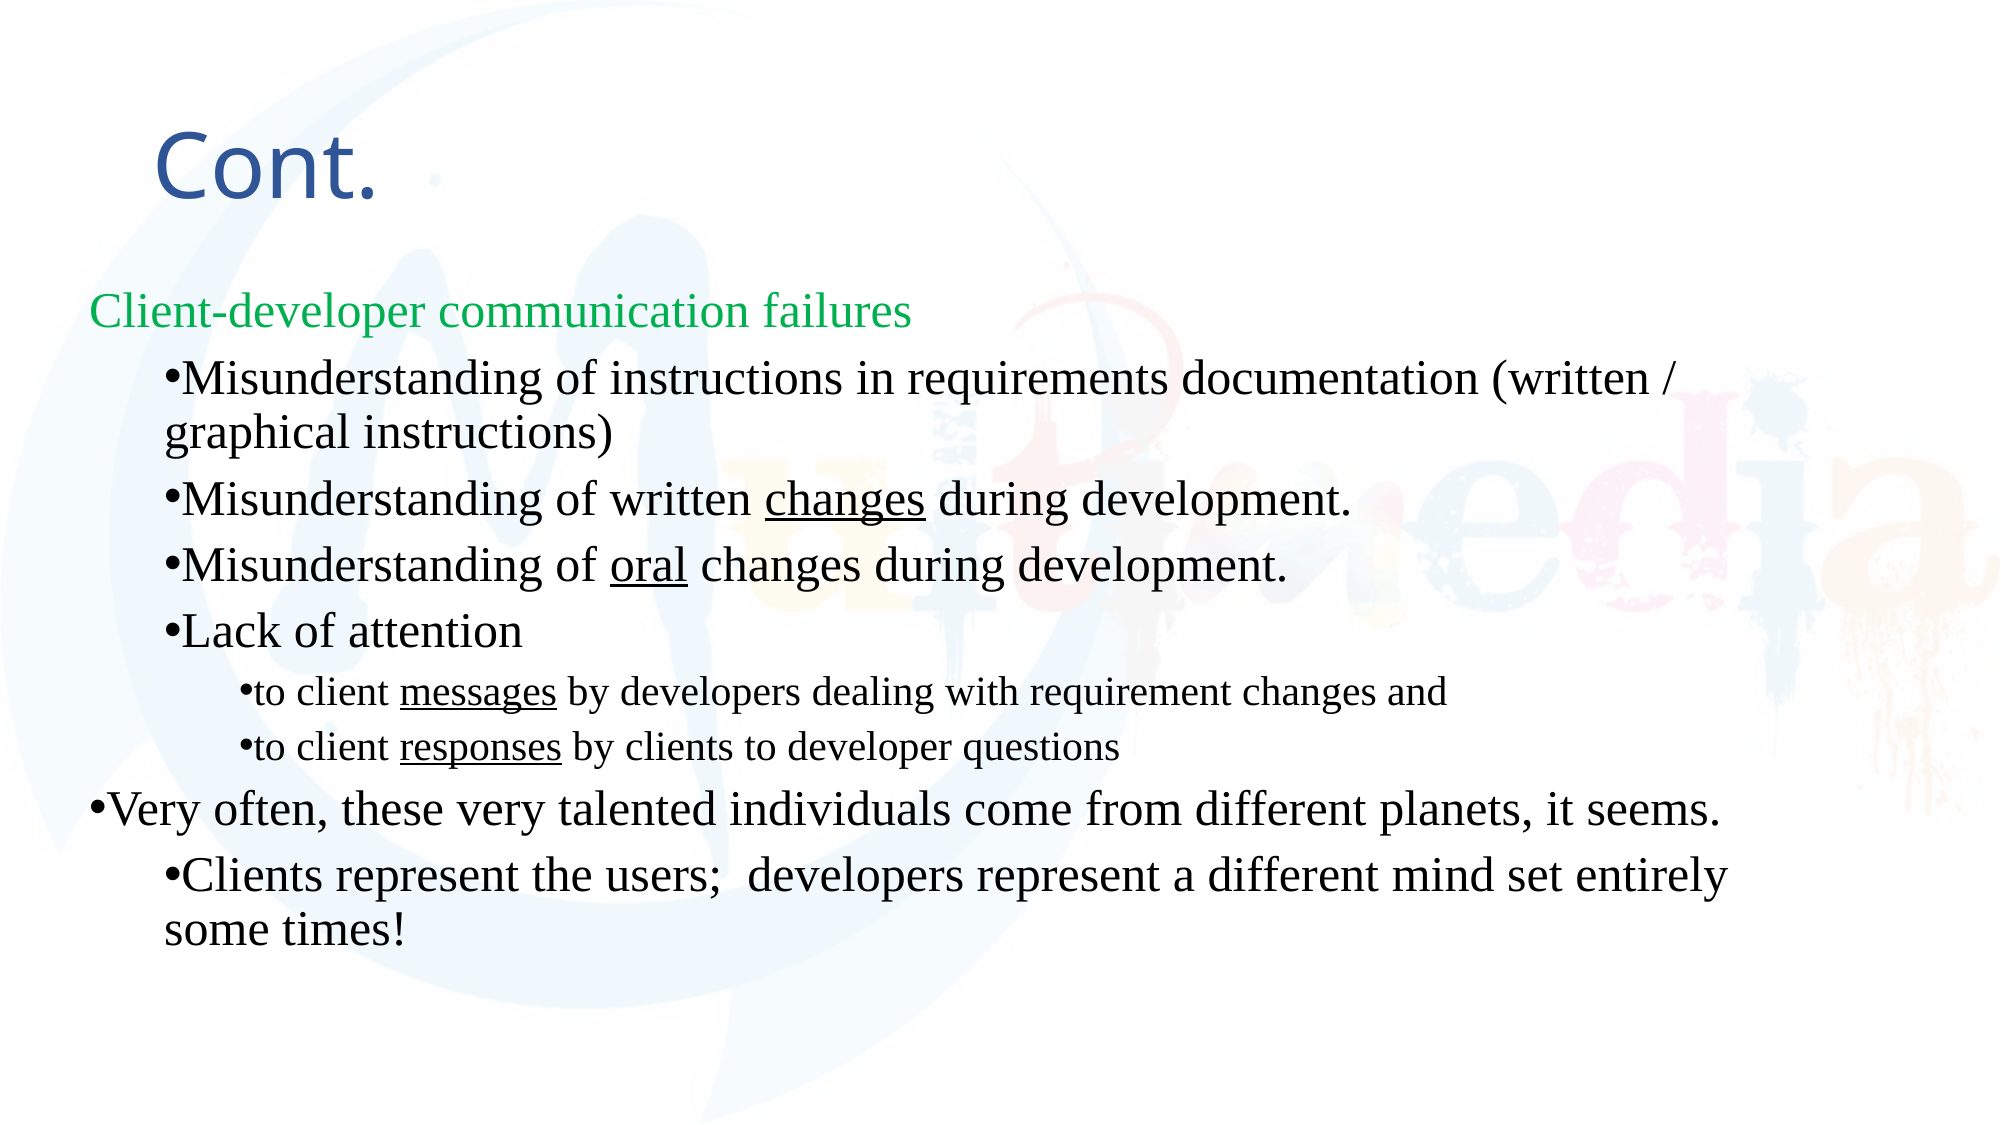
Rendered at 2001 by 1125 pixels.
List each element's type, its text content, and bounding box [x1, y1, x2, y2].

title Cont. [137, 59, 1863, 278]
list Client-developer communication failures Misunderstanding of instructions in requirements documentation (written / graphical instructions) Misunderstanding of written changes during development. Misunderstanding of oral changes during development. Lack of attention to client messages by developers dealing with requirement changes and to client responses by clients to developer questions Very often, these very talented individuals come from different planets, it seems. Clients represent the users; developers represent a different mind set entirely some times! [74, 277, 1800, 1087]
